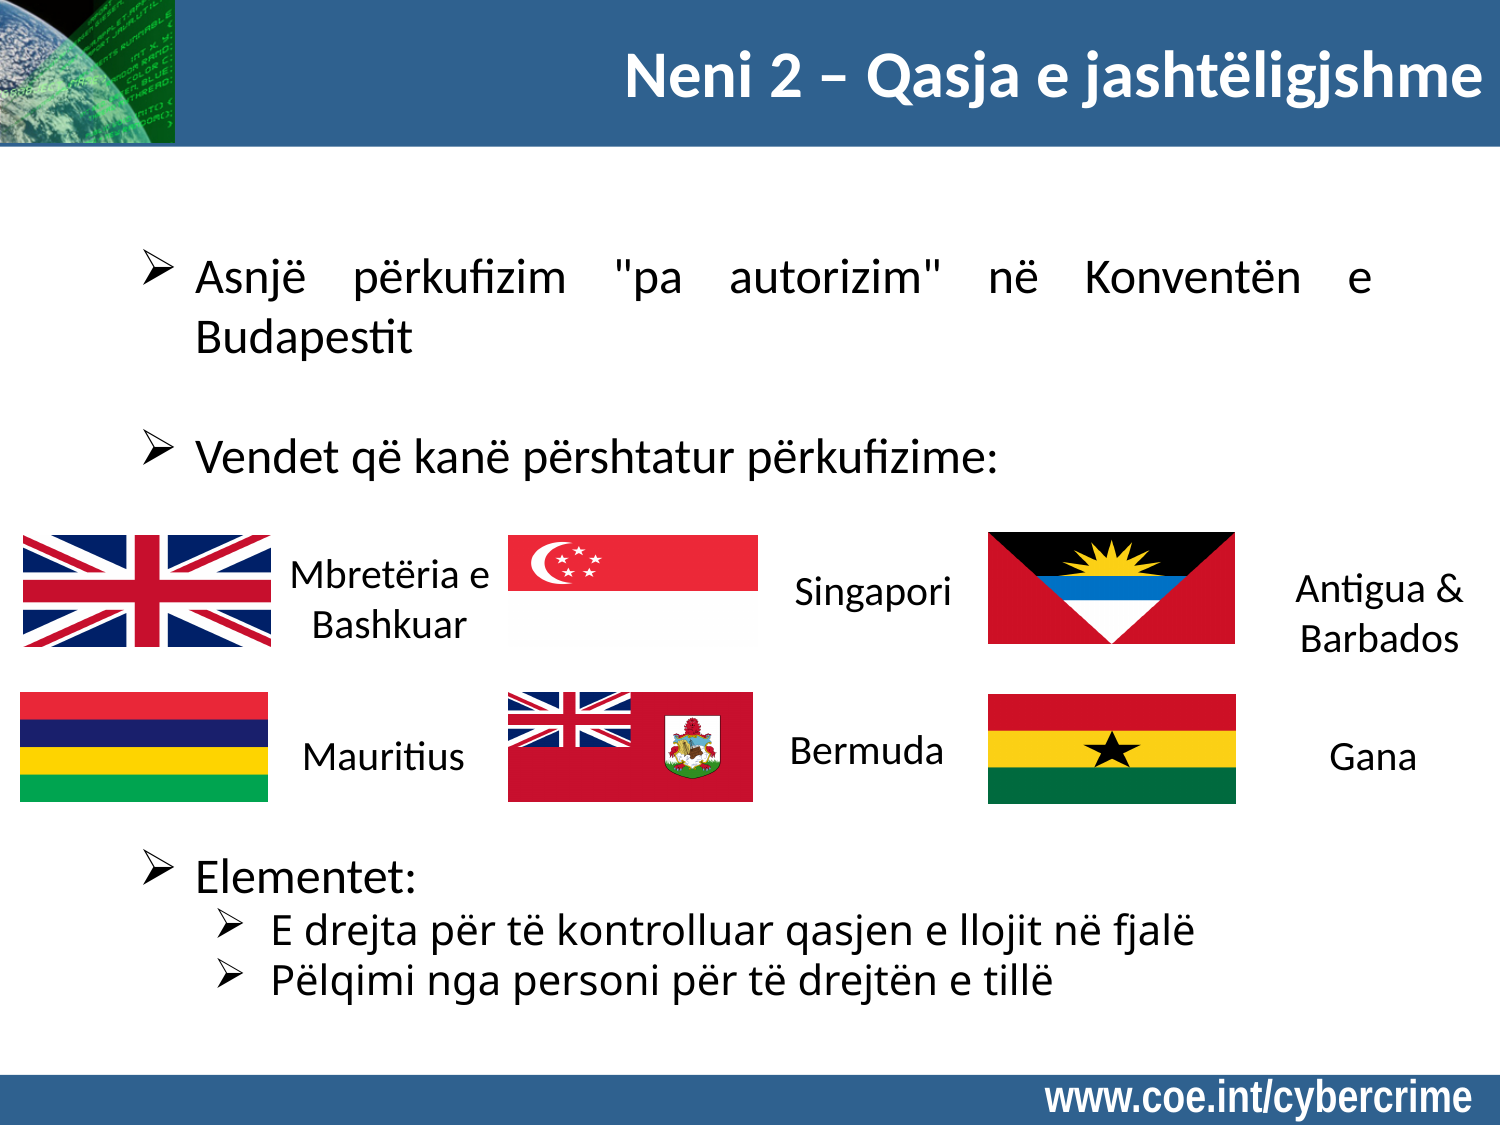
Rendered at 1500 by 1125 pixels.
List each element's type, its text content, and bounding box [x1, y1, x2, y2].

text_box [0, 1073, 1030, 1125]
text_box Gana [1241, 721, 1500, 786]
text_box Neni 2 – Qasja e jashtëligjshme [176, 0, 1500, 149]
text_box Asnjë përkufizim "pa autorizim" në Konventën e Budapestit Vendet që kanë përshtatur përkufizime: Elementet: E drejta për të kontrolluar qasjen e llojit në fjalë Pëlqimi nga personi për të drejtën e tillë [123, 236, 1388, 721]
picture [23, 535, 271, 647]
text_box Bermuda [758, 715, 983, 781]
text_box www.coe.int/cybercrime [1030, 1059, 1500, 1125]
text_box Asnjë përkufizim "pa autorizim" në Konventën e Budapestit Vendet që kanë përshtatur përkufizime: Elementet: E drejta për të kontrolluar qasjen e llojit në fjalë Pëlqimi nga personi për të drejtën e tillë [123, 781, 1388, 1011]
text_box Singapori [763, 555, 983, 621]
picture [0, 0, 175, 143]
picture [988, 694, 1236, 805]
picture [507, 535, 759, 647]
text_box Antigua & Barbados [1241, 552, 1500, 668]
picture [507, 692, 753, 803]
text_box Mbretëria e Bashkuar [251, 539, 528, 655]
picture [988, 532, 1235, 644]
picture [19, 692, 268, 803]
text_box Mauritius [271, 721, 502, 786]
